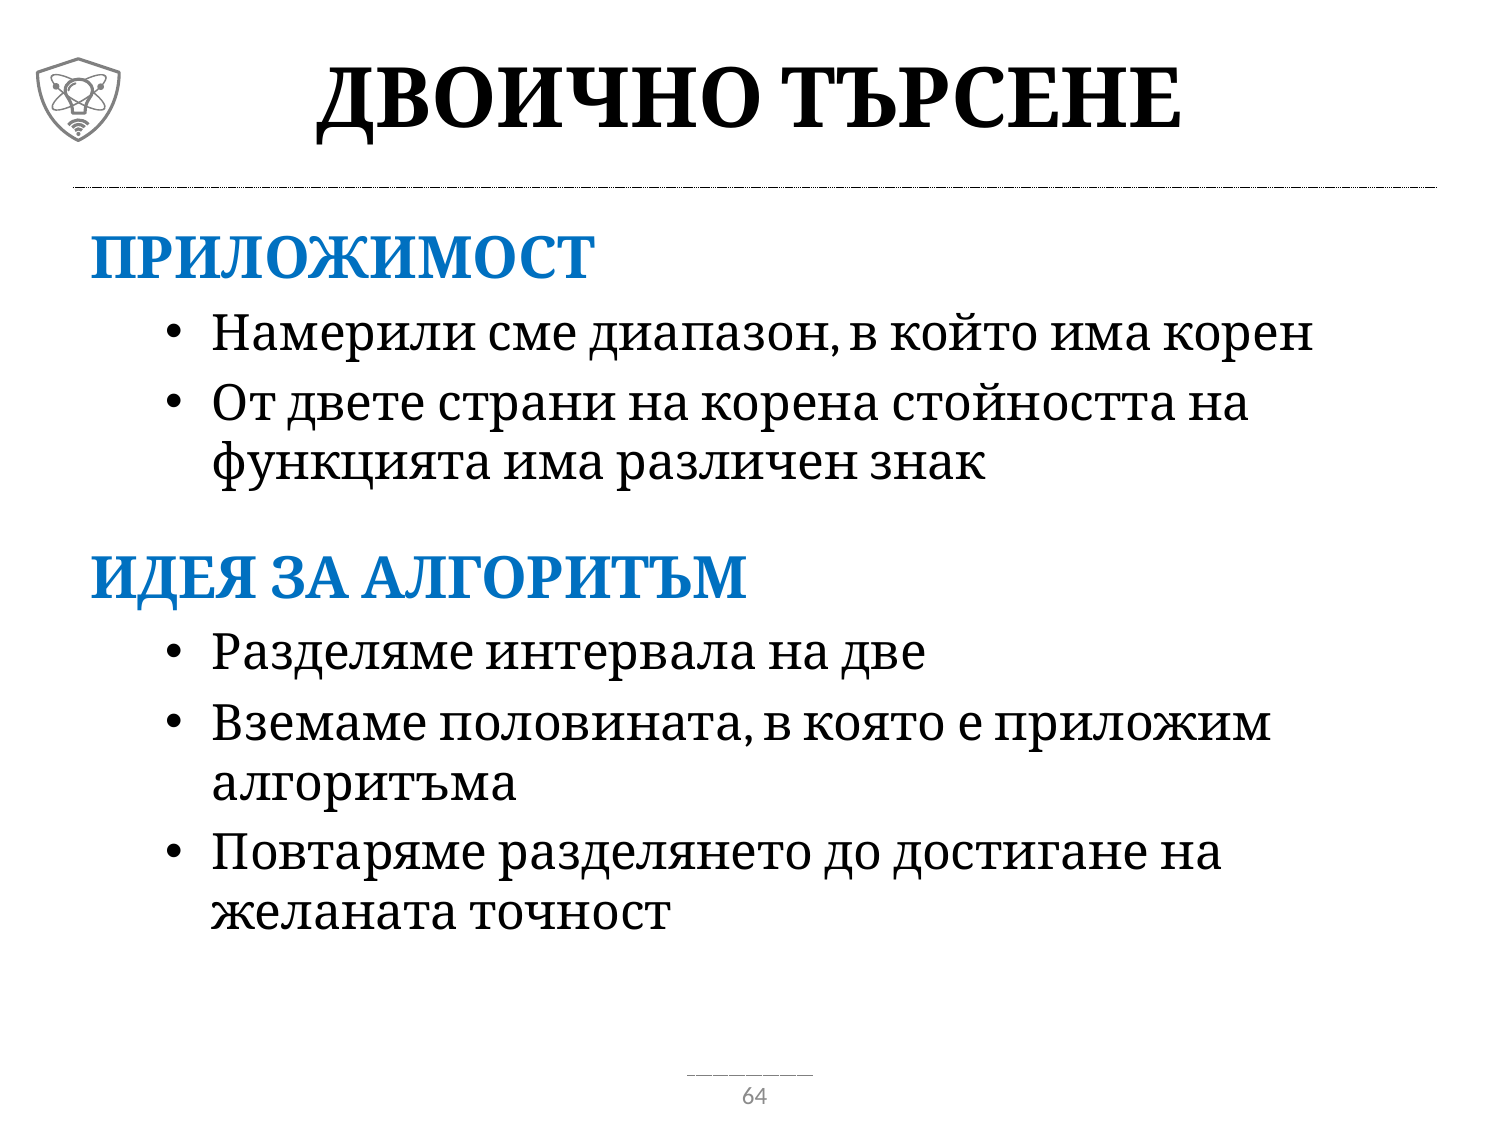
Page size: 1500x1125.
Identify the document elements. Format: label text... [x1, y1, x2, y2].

list Приложимост Намерили сме диапазон, в който има корен От двете страни на корена стойността на функцията има различен знак Идея за алгоритъм Разделяме интервала на две Вземаме половината, в която е приложим алгоритъма Повтаряме разделянето до достигане на желаната точност [75, 212, 1450, 1063]
title Двоично търсене [0, 0, 1500, 188]
slide_number 64 [579, 1065, 930, 1125]
